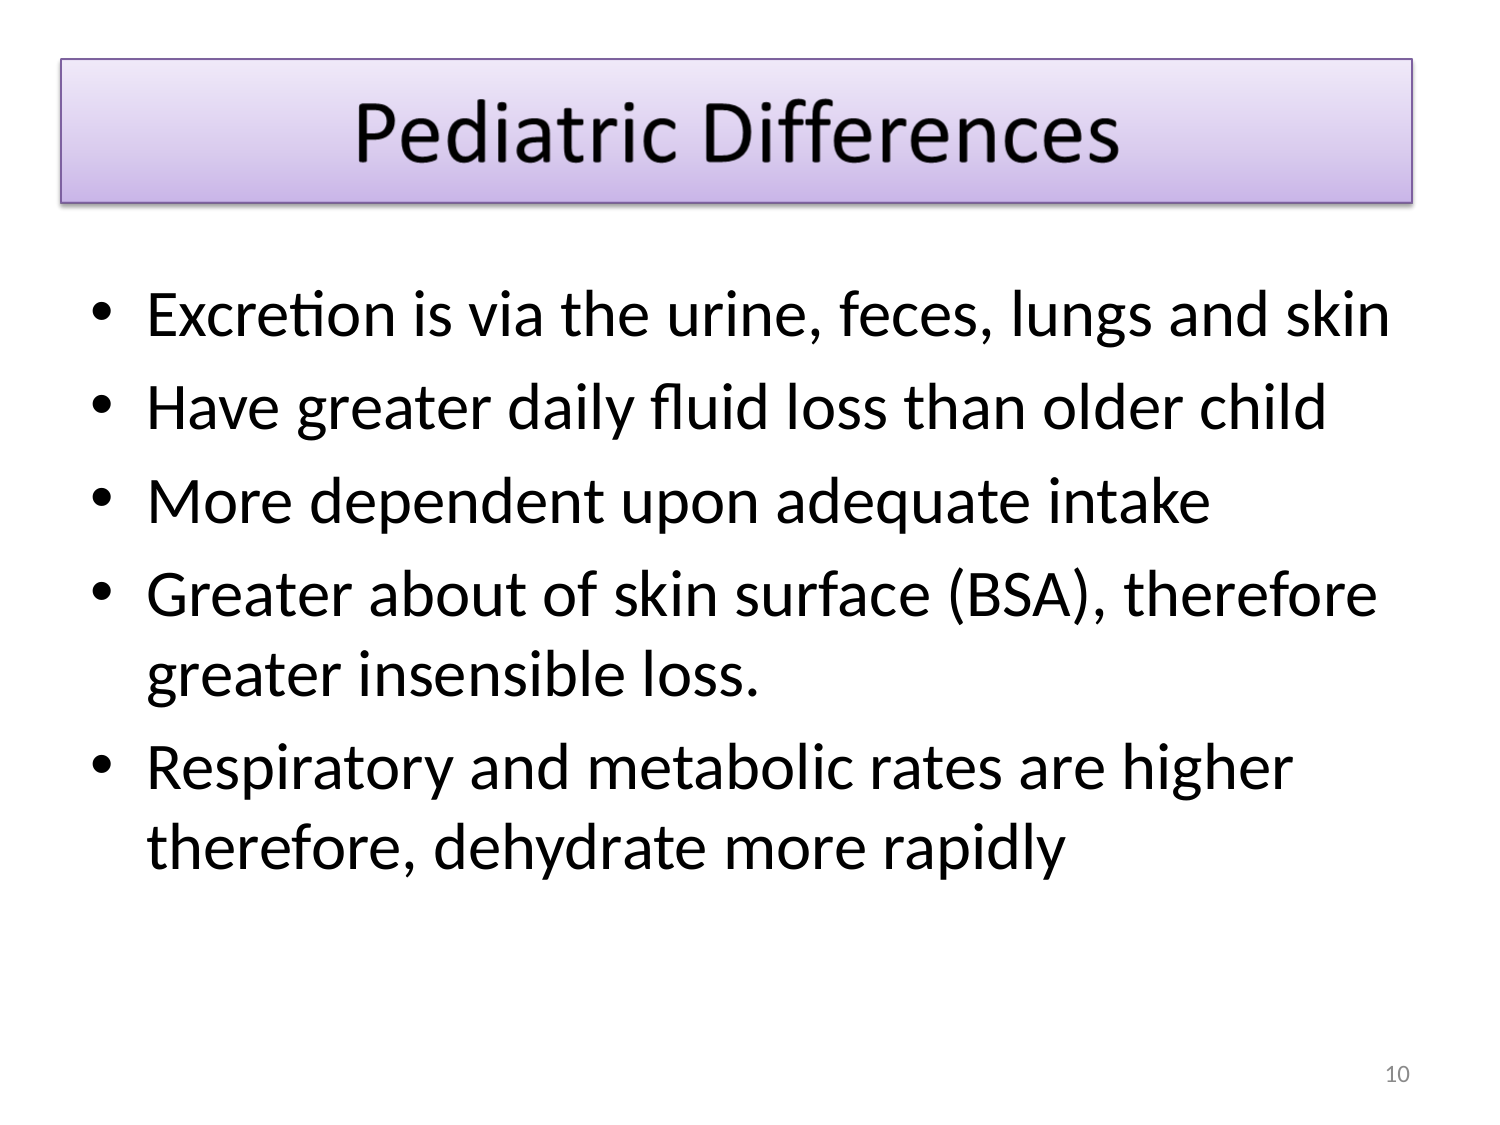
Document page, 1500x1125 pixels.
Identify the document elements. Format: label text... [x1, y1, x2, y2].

list Excretion is via the urine, feces, lungs and skin Have greater daily fluid loss than older child More dependent upon adequate intake Greater about of skin surface (BSA), therefore greater insensible loss. Respiratory and metabolic rates are higher therefore, dehydrate more rapidly [75, 262, 1425, 1005]
slide_number 10 [1074, 1042, 1425, 1103]
picture [53, 44, 1421, 253]
